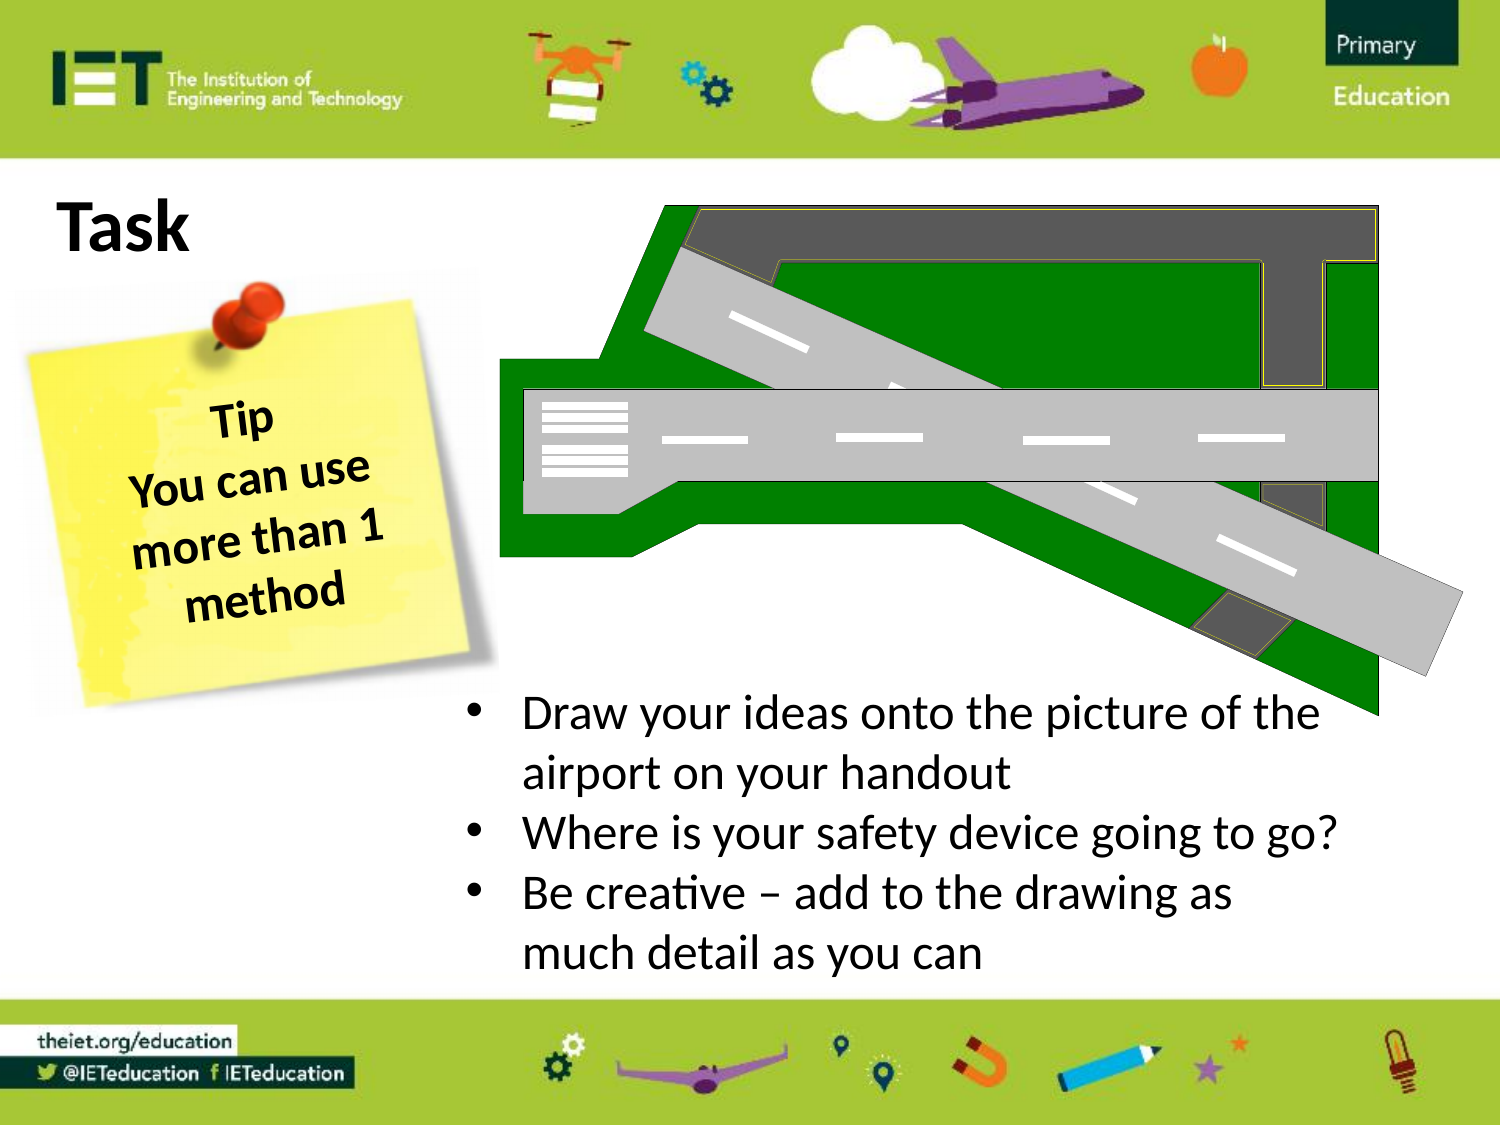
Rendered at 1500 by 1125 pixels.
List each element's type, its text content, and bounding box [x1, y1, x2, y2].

text_box Task [41, 179, 792, 276]
picture [0, 0, 1500, 1125]
text_box Draw your ideas onto the picture of the airport on your handout Where is your safety device going to go? Be creative – add to the drawing as much detail as you can [450, 671, 1368, 987]
